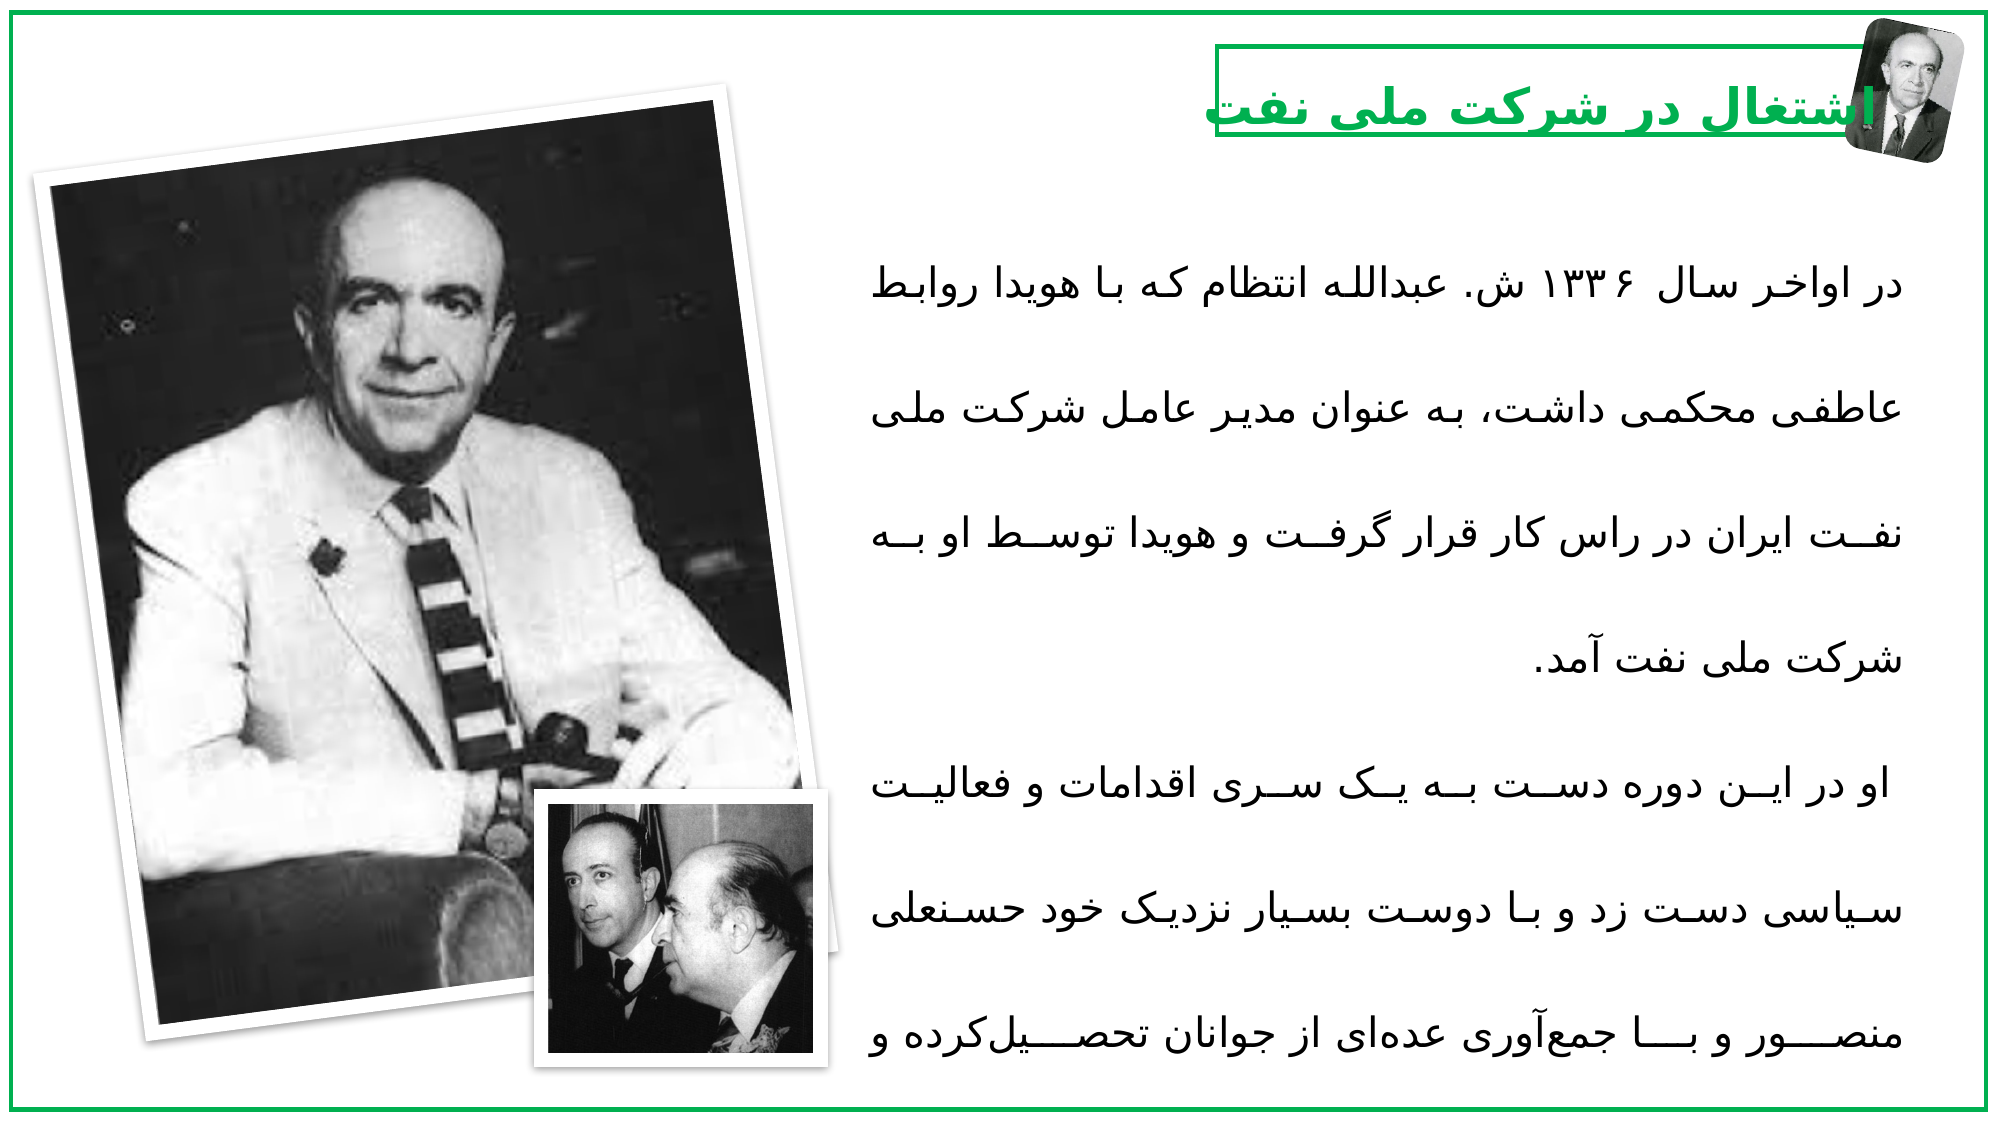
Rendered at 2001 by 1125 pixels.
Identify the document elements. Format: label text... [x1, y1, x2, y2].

picture [101, 139, 813, 1053]
picture [1848, 18, 1965, 163]
text_box در اواخر سال ۱۳۳۶ ش. عبدالله انتظام که با هویدا روابط عاطفی محکمی داشت، به عنوان مدیر عامل شرکت ملی نفت ایران در راس کار قرار گرفت و هویدا توسط او به شرکت ملی نفت آمد. او در این دوره دست به یک سری اقدامات و فعالیت سیاسی دست زد و با دوست بسیار نزدیک خود حسنعلی منصور و با جمع‌آوری عده‌ای از جوانان تحصیل‌کرده و روشنفکر اروپایی، گروهی به نام «گروه مترقی» را تشکیل دادند تا هرچه سریع‌تر بتوانند به اهداف خود که دست گرفتن زمام امور مملکتی است، برسند. [855, 173, 1920, 1125]
text_box اشتغال در شرکت ملی نفت [1188, 36, 1893, 142]
